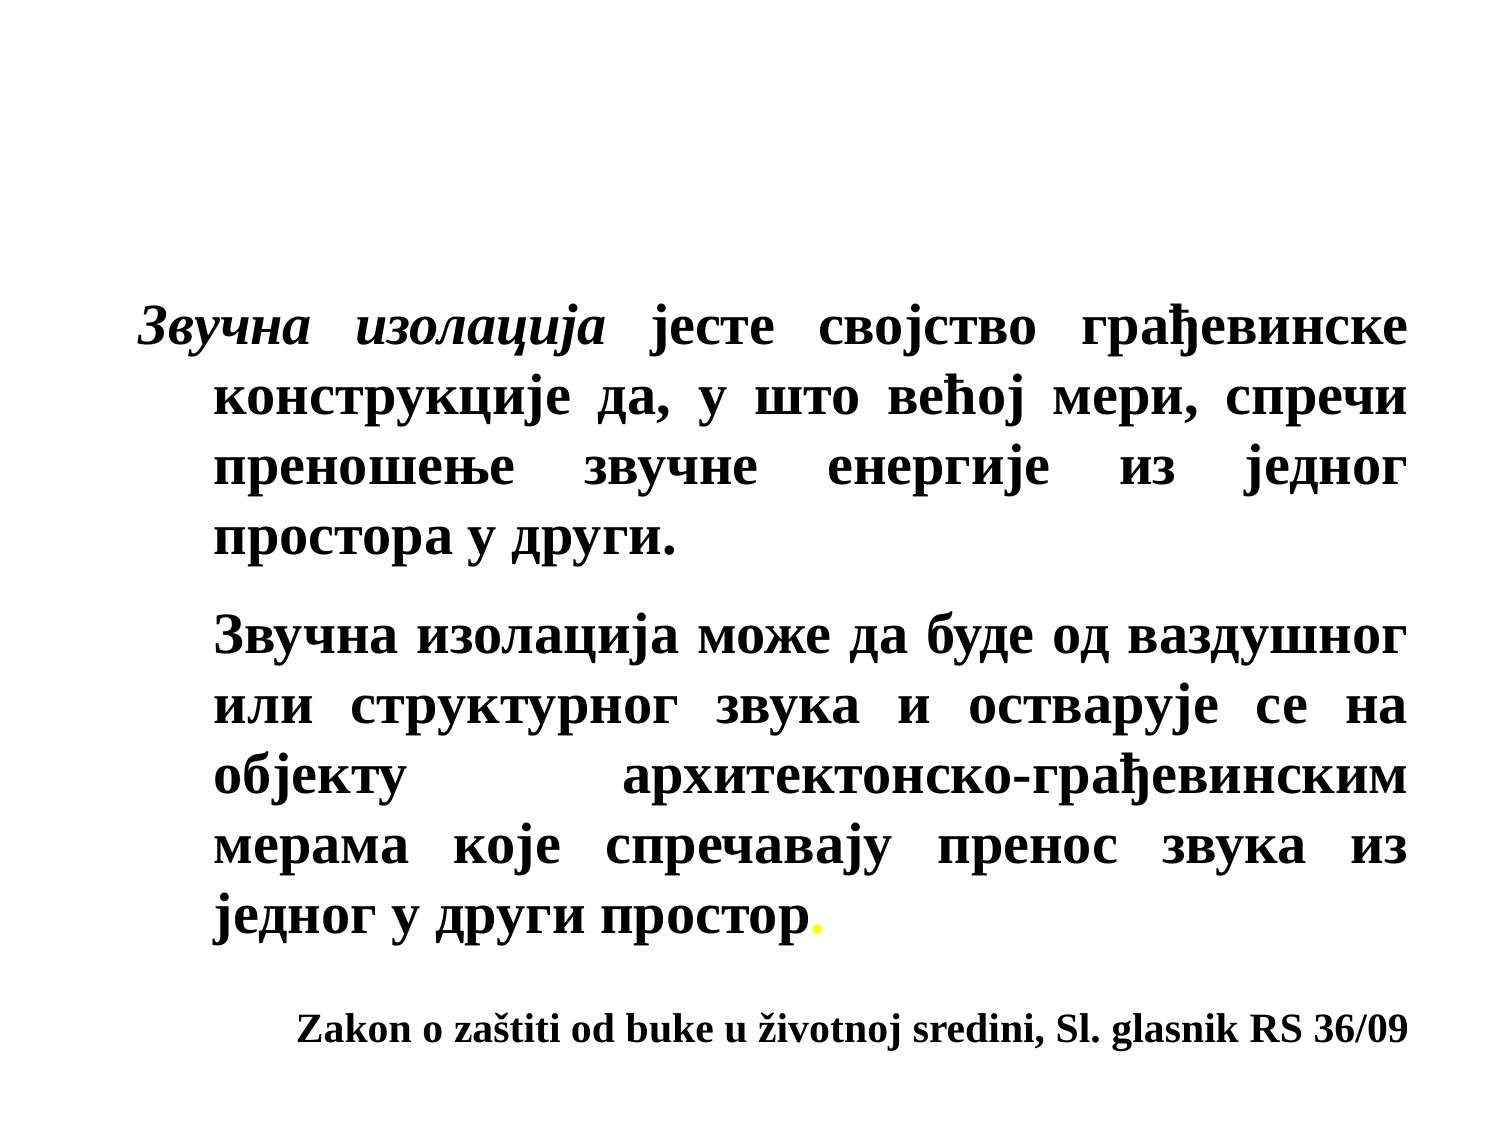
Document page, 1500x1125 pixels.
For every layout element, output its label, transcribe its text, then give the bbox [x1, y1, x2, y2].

text_box Zakon o zaštiti od buke u životnoj sredini, Sl. glasnik RS 36/09 [183, 993, 1436, 1059]
text_box Звучна изолација јесте својство грађевинске конструкције да, у што већој мери, спречи преношење звучне енергије из једног простора у други. Звучна изолација може да буде од ваздушног или структурног звука и остварује се на објекту архитектонско-грађевинским мерама које спречавају пренос звука из једног у други простор. [123, 278, 1424, 953]
